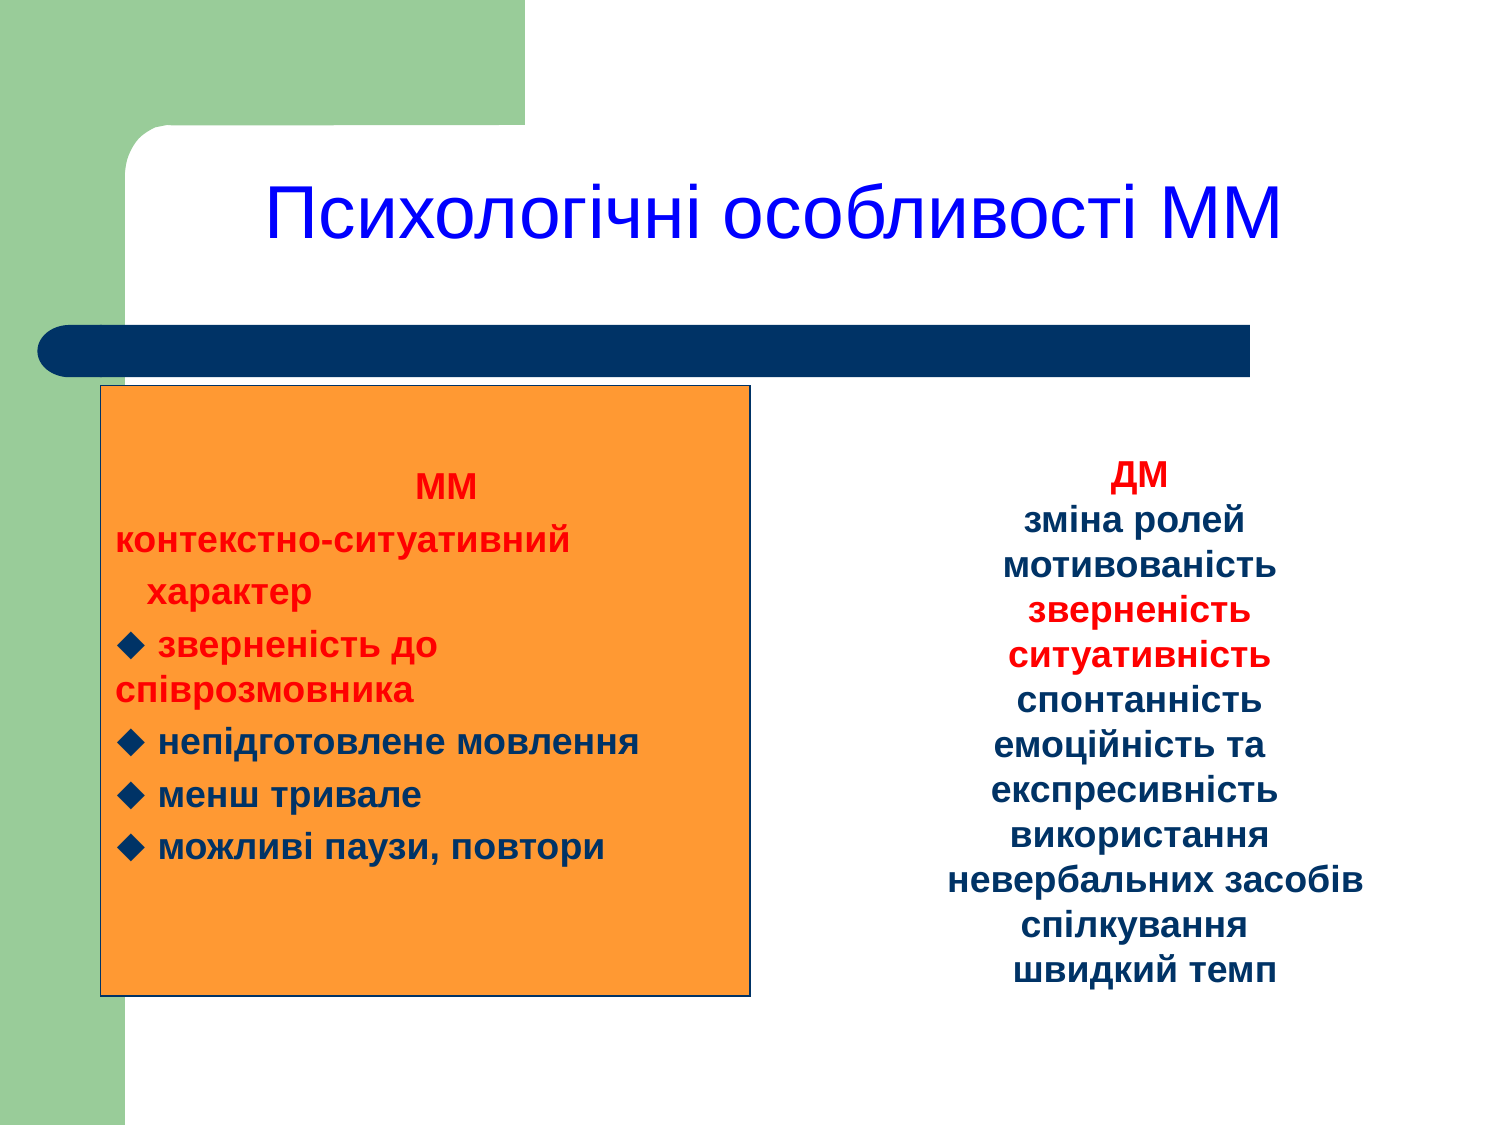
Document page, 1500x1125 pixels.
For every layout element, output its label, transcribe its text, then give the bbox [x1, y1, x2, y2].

text_box ДМ зміна ролей мотивованість зверненість ситуативність спонтанність емоційність та експресивність використання невербальних засобів спілкування швидкий темп [868, 397, 1412, 998]
list ММ контекстно-ситуативний характер зверненість до співрозмовника непідготовлене мовлення менш тривале можливі паузи, повтори [100, 385, 750, 997]
title Психологічні особливості ММ [125, 125, 1425, 313]
